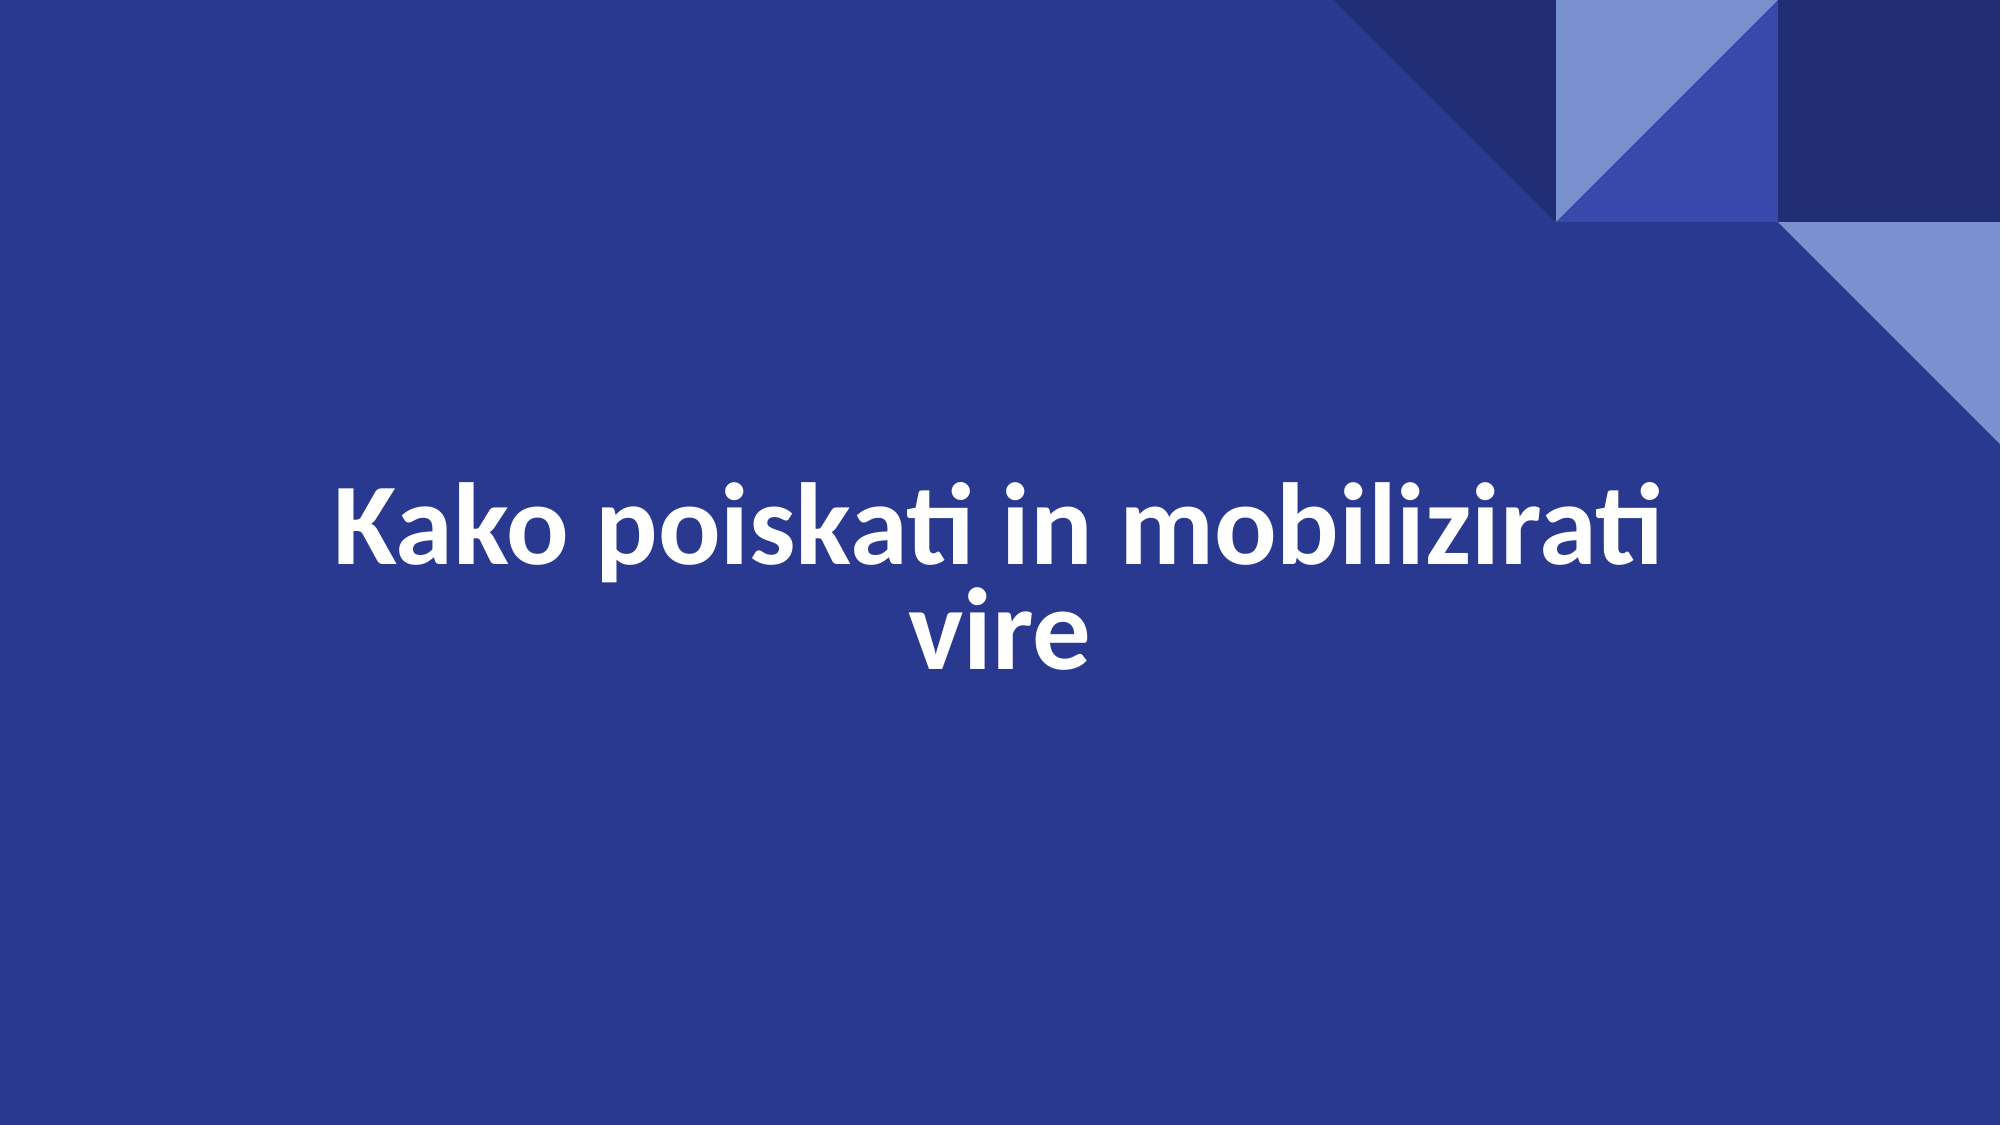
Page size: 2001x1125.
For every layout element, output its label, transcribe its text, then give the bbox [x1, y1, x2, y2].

title Kako poiskati in mobilizirati vire [249, 363, 1750, 699]
